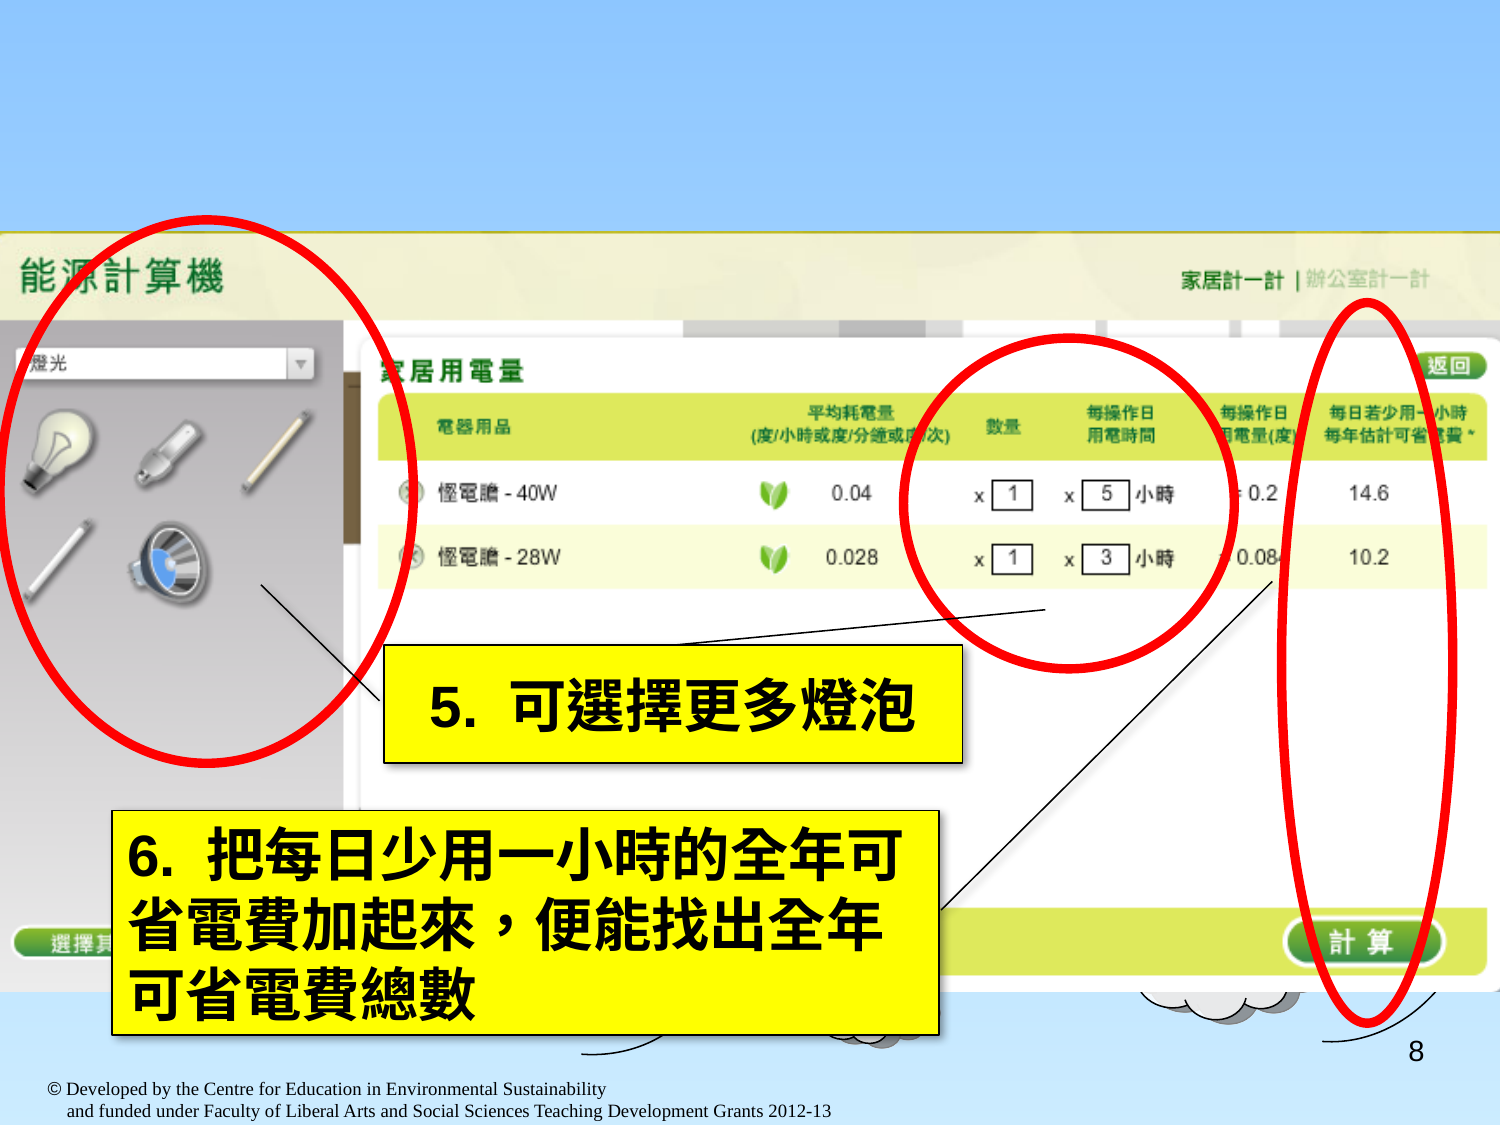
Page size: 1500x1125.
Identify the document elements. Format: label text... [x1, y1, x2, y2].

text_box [962, 609, 1046, 705]
slide_number 8 [1143, 1024, 1440, 1103]
text_box 6. 把每日少用一小時的全年可省電費加起來，便能找出全年可省電費總數 [112, 1001, 939, 1035]
text_box [1337, 1001, 1397, 1024]
picture [0, 231, 1500, 992]
text_box [150, 219, 263, 230]
text_box © Developed by the Centre for Education in Environmental Sustainability and funded under Faculty of Liberal Arts and Social Sciences Teaching Development Grants 2012-13 [33, 1069, 852, 1125]
